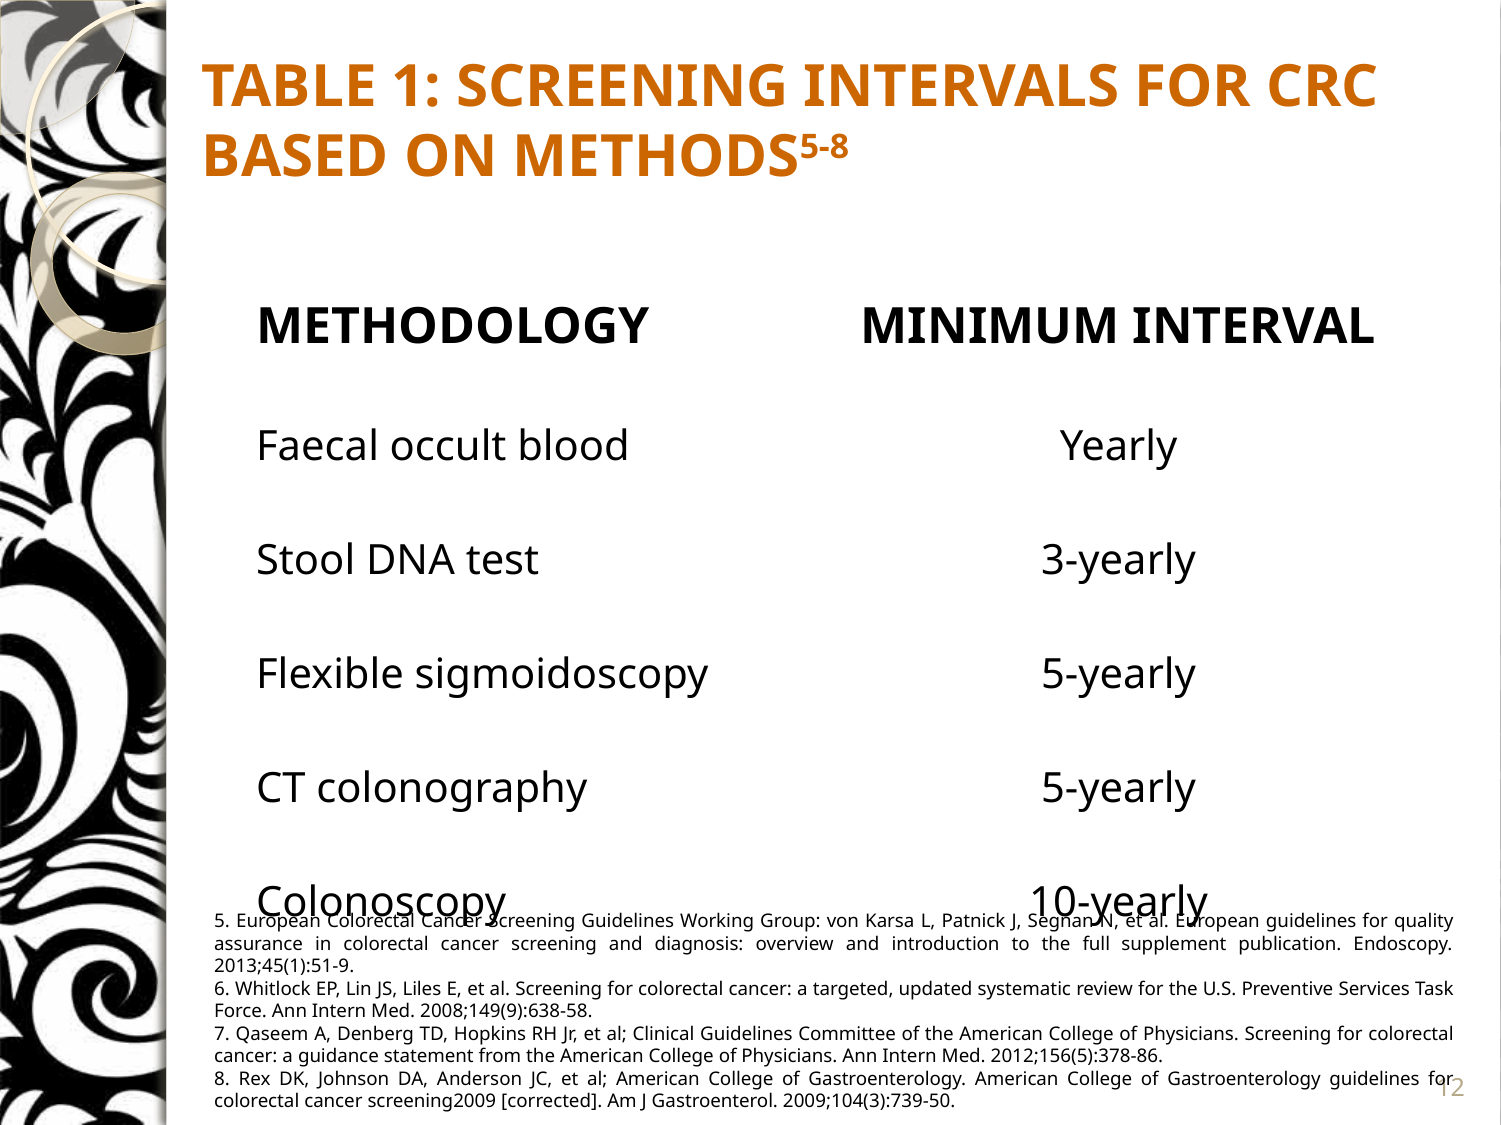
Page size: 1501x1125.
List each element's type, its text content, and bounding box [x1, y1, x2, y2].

table_header METHODOLOGY [255, 222, 831, 358]
table_cell 3-yearly [831, 473, 1406, 587]
table_cell Flexible sigmoidoscopy [255, 587, 831, 701]
picture [136, 0, 159, 4]
title TABLE 1: SCREENING INTERVALS FOR CRC BASED ON METHODS5-8 [187, 32, 1471, 204]
slide_number 12 [1413, 1034, 1489, 1113]
picture [0, 134, 162, 1125]
table_cell 10-yearly [831, 815, 1406, 901]
text_box 5. European Colorectal Cancer Screening Guidelines Working Group: von Karsa L, Patnick J, Segnan N, et al. European guidelines for quality assurance in colorectal cancer screening and diagnosis: overview and introduction to the full supplement publication. Endoscopy. 2013;45(1):51-9. 6. Whitlock EP, Lin JS, Liles E, et al. Screening for colorectal cancer: a targeted, updated systematic review for the U.S. Preventive Services Task Force. Ann Intern Med. 2008;149(9):638-58. 7. Qaseem A, Denberg TD, Hopkins RH Jr, et al; Clinical Guidelines Committee of the American College of Physicians. Screening for colorectal cancer: a guidance statement from the American College of Physicians. Ann Intern Med. 2012;156(5):378-86. 8. Rex DK, Johnson DA, Anderson JC, et al; American College of Gastroenterology. American College of Gastroenterology guidelines for colorectal cancer screening2009 [corrected]. Am J Gastroenterol. 2009;104(3):739-50. [199, 901, 1467, 1119]
table_cell 5-yearly [831, 587, 1406, 701]
table_header MINIMUM INTERVAL [831, 222, 1406, 358]
picture [62, 195, 158, 279]
table_cell Faecal occult blood [255, 358, 831, 473]
picture [53, 241, 158, 332]
table_cell Colonoscopy [255, 815, 831, 901]
table_cell CT colonography [255, 701, 831, 815]
picture [32, 13, 158, 207]
table_cell Yearly [831, 358, 1406, 473]
table_cell 5-yearly [831, 701, 1406, 815]
table_cell Stool DNA test [255, 473, 831, 587]
